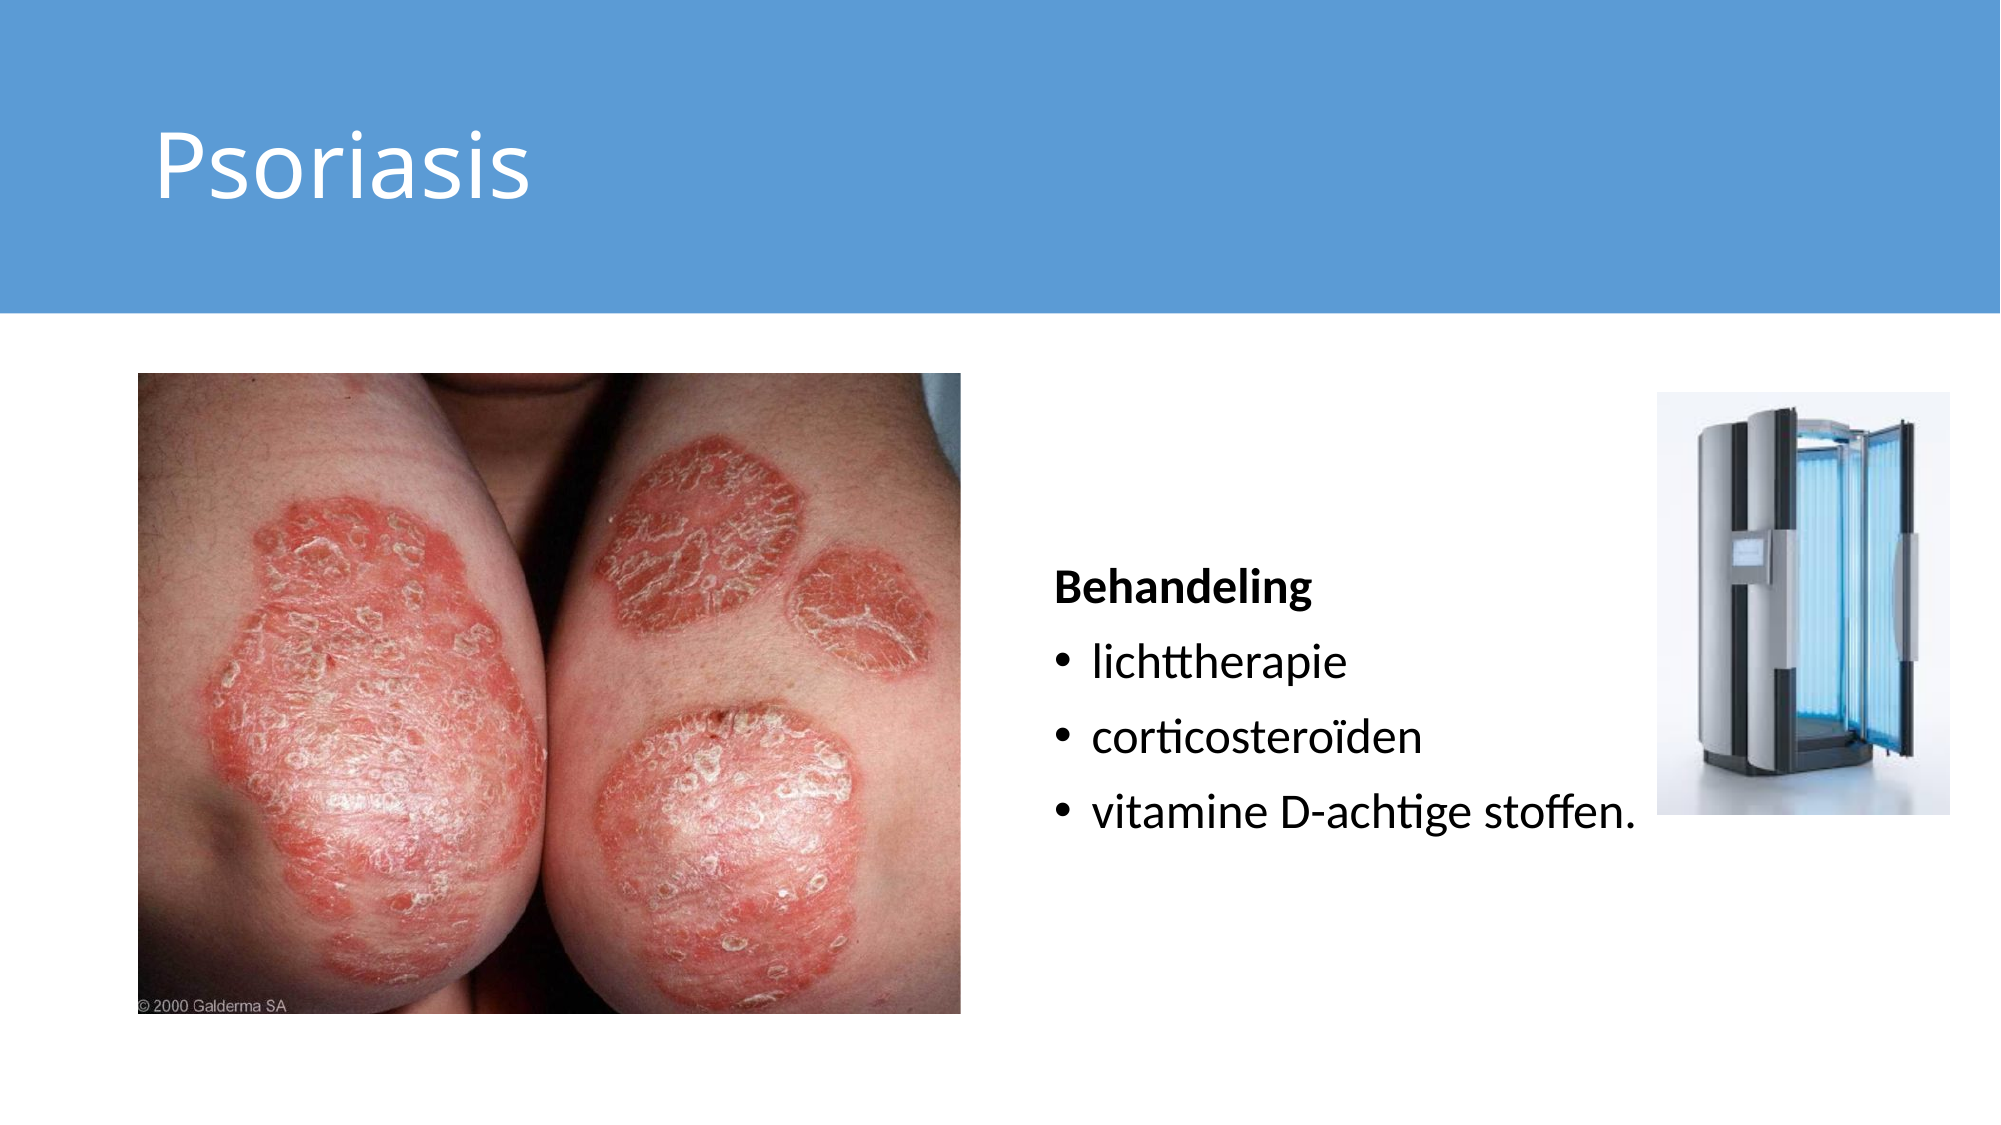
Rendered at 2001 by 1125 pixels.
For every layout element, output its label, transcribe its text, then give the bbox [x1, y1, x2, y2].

list Behandeling lichttherapie corticosteroïden vitamine D-achtige stoffen. [1039, 337, 1950, 1105]
picture [1657, 392, 1950, 815]
picture [137, 373, 961, 1014]
text_box [0, 0, 2000, 314]
title Psoriasis [137, 59, 1863, 278]
